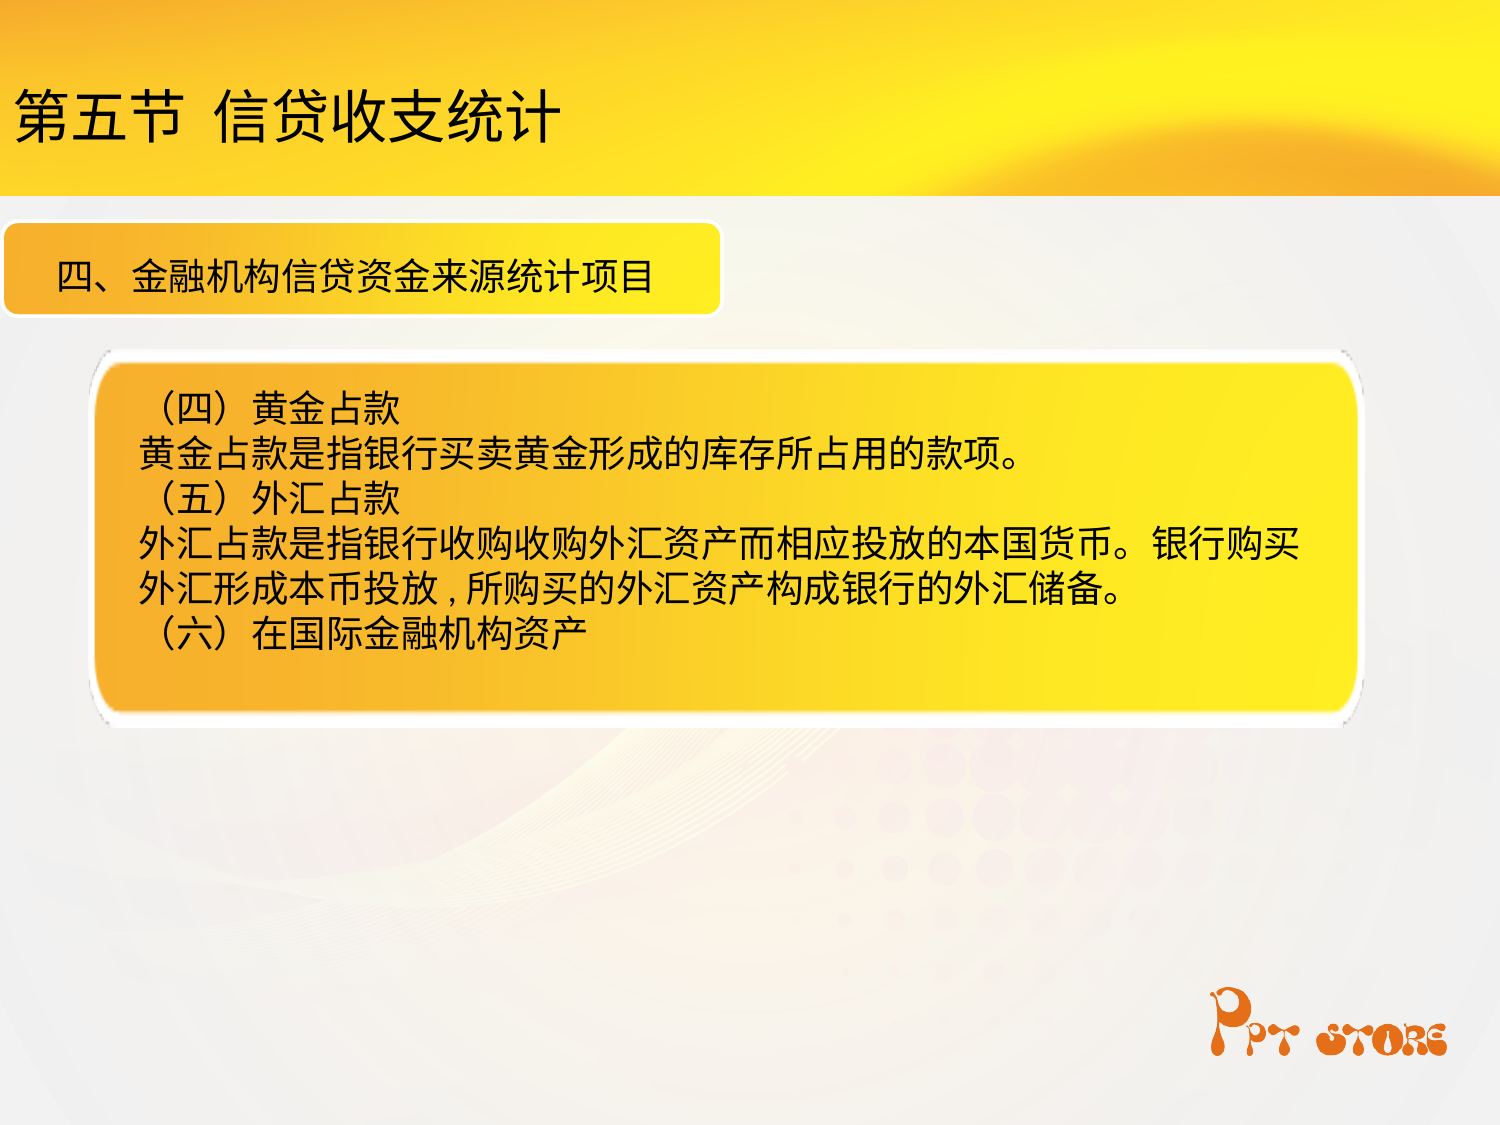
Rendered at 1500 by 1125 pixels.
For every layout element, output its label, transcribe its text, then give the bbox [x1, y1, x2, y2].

picture [0, 0, 1500, 1125]
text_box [0, 219, 725, 319]
title 第五节 信贷收支统计 [0, 56, 963, 173]
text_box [88, 349, 1365, 729]
